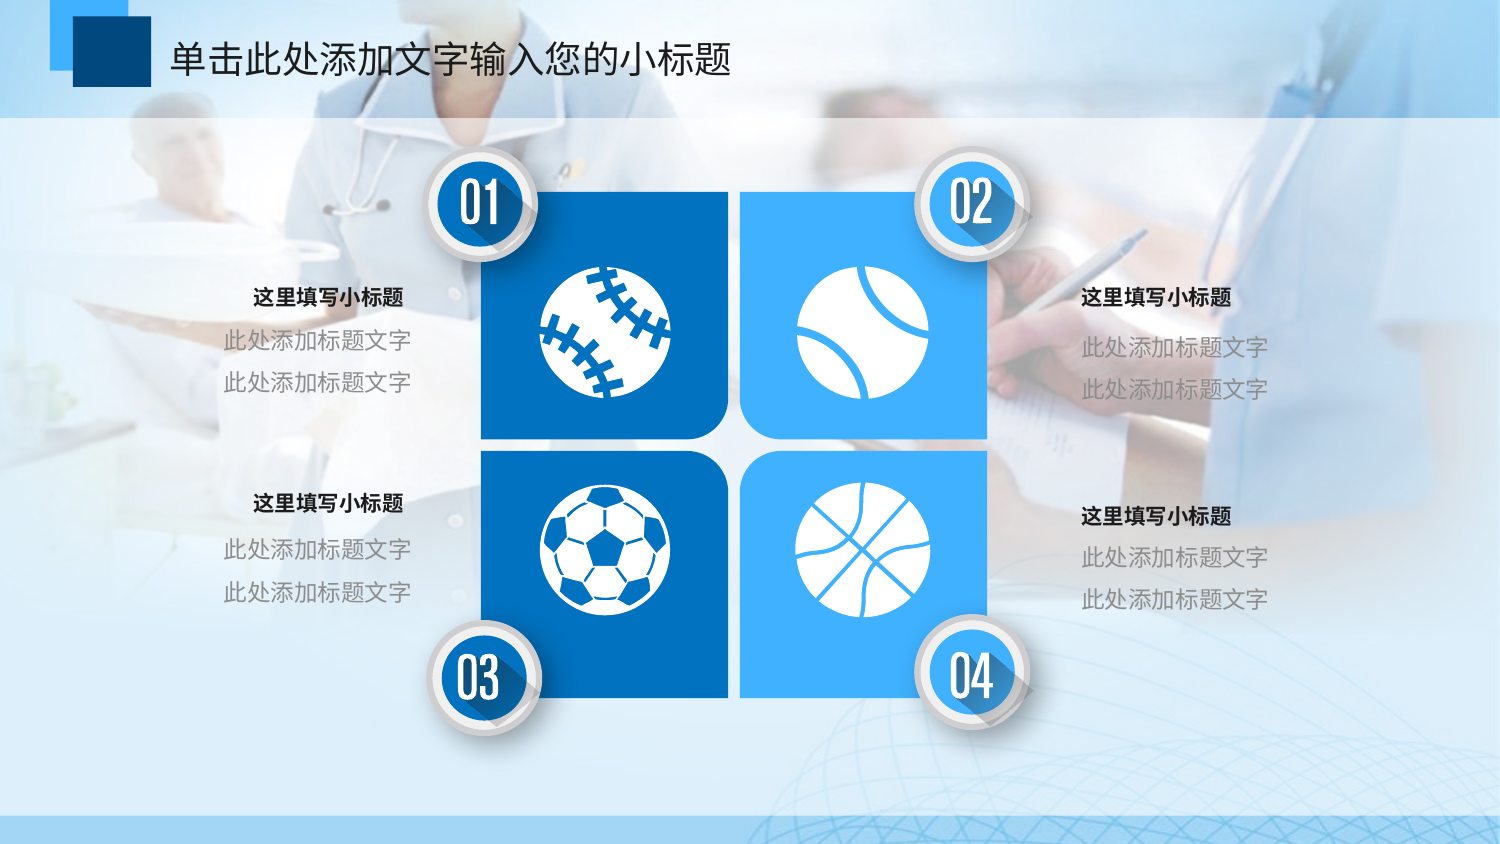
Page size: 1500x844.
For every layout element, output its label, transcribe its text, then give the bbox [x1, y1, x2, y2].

text_box [738, 190, 989, 441]
text_box 这里填写小标题 [238, 277, 461, 318]
text_box [440, 634, 529, 722]
text_box [480, 653, 499, 700]
text_box [428, 621, 541, 735]
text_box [793, 482, 932, 618]
text_box [479, 449, 730, 700]
text_box [971, 652, 993, 699]
text_box [461, 178, 480, 225]
text_box 此处添加标题文字 此处添加标题文字 [1066, 311, 1361, 411]
text_box [457, 653, 477, 700]
text_box [951, 177, 970, 224]
text_box 这里填写小标题 [1066, 496, 1279, 536]
text_box [916, 615, 1029, 729]
text_box [485, 178, 497, 225]
text_box [928, 160, 1016, 248]
text_box [463, 654, 540, 727]
picture [0, 816, 1500, 844]
text_box 这里填写小标题 [238, 483, 461, 524]
text_box [955, 653, 1034, 726]
text_box [436, 160, 524, 248]
text_box 此处添加标题文字 此处添加标题文字 [132, 303, 427, 446]
text_box 此处添加标题文字 此处添加标题文字 [1066, 521, 1361, 621]
text_box [738, 449, 989, 700]
text_box [423, 147, 537, 261]
text_box [479, 190, 730, 441]
text_box 这里填写小标题 [1066, 276, 1279, 317]
text_box [972, 177, 992, 224]
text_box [539, 266, 671, 399]
picture [0, 0, 1500, 118]
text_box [796, 266, 929, 399]
text_box 此处添加标题文字 此处添加标题文字 [132, 513, 427, 614]
text_box [950, 651, 970, 699]
text_box [954, 179, 1033, 251]
text_box [465, 179, 541, 252]
text_box [539, 484, 671, 616]
text_box [916, 147, 1029, 261]
text_box [928, 628, 1017, 716]
